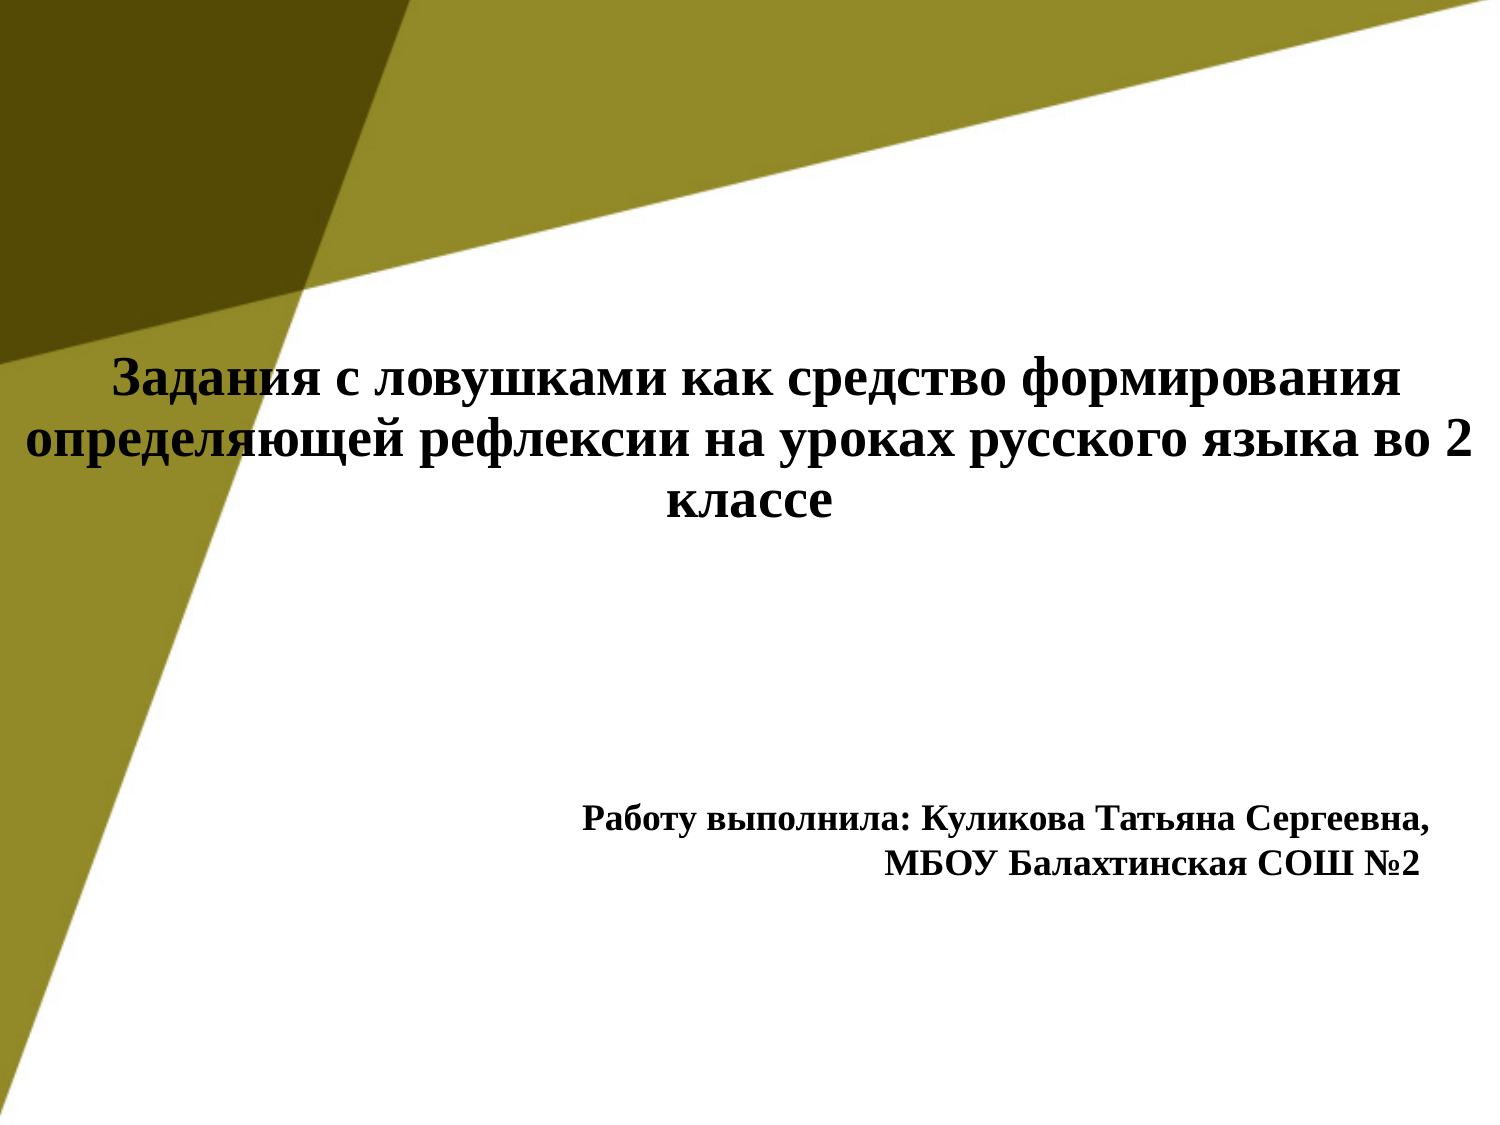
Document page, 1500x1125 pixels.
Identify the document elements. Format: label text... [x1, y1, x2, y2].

text_box Работу выполнила: Куликова Татьяна Сергеевна, МБОУ Балахтинская СОШ №2 [555, 785, 1446, 891]
picture [0, 650, 1500, 1125]
title Задания с ловушками как средство формирования определяющей рефлексии на уроках русского языка во 2 классе [0, 207, 1500, 650]
picture [0, 0, 1500, 207]
